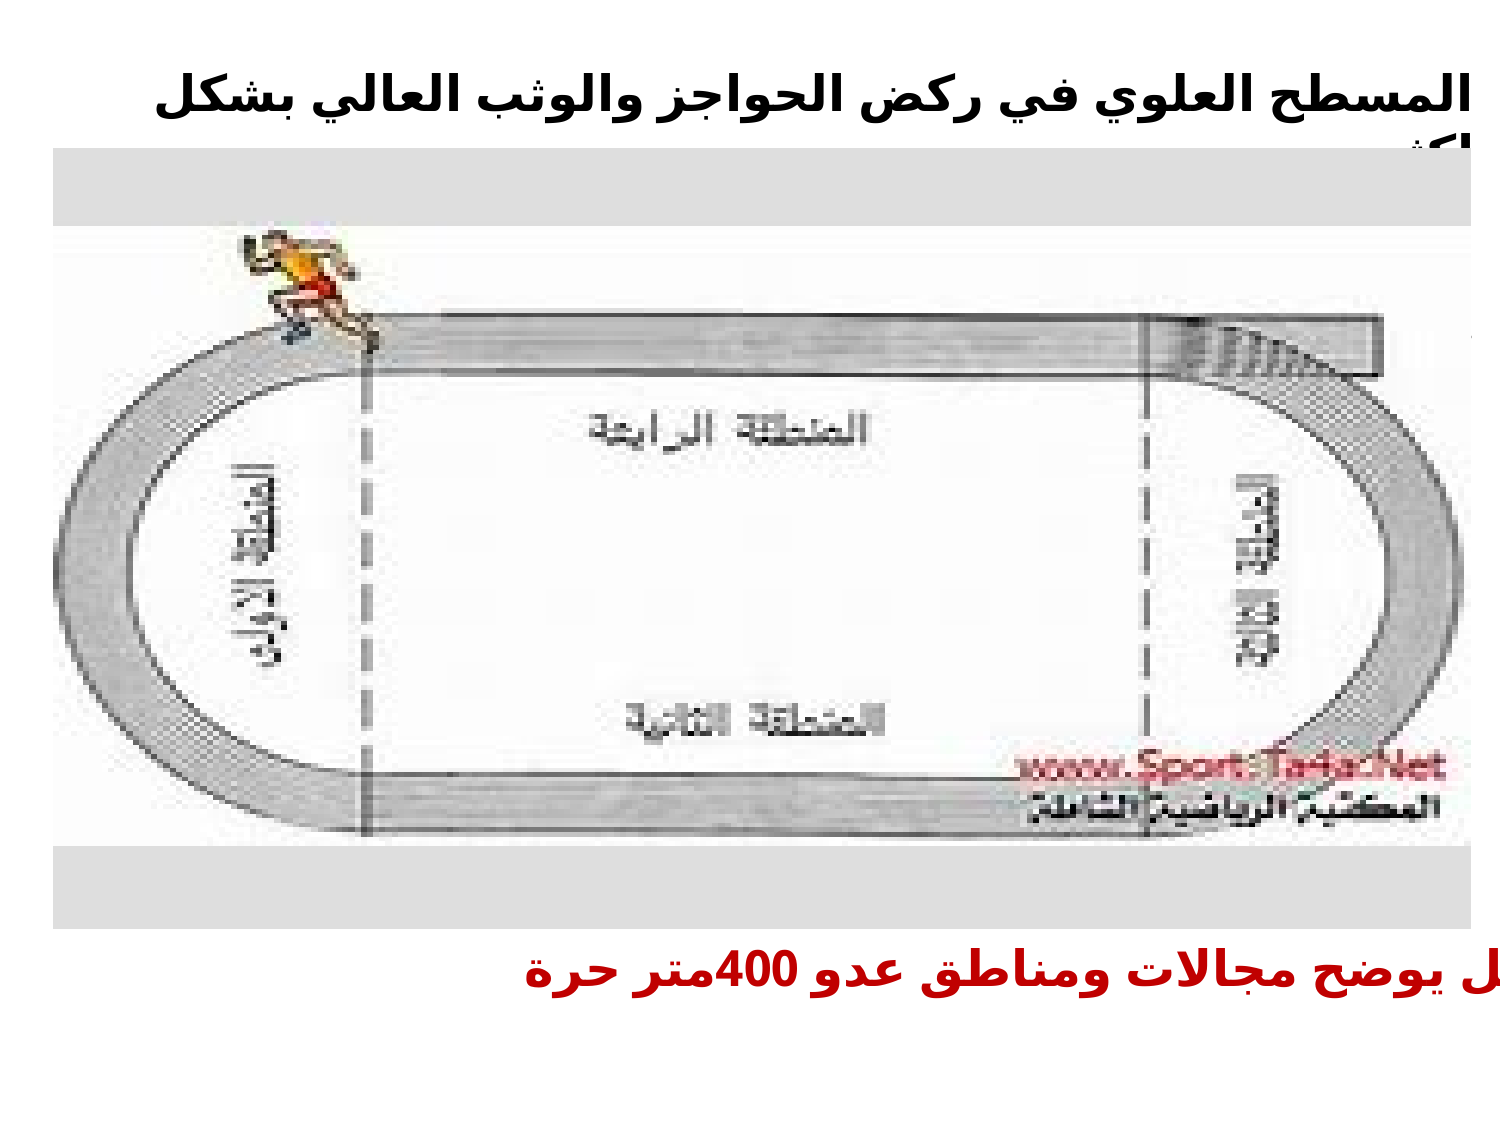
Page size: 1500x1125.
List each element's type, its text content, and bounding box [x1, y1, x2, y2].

text_box شكل يوضح مجالات ومناطق عدو 400متر حرة [496, 928, 1500, 1004]
text_box المسطح العلوي في ركض الحواجز والوثب العالي بشكل اكثر . [29, 54, 1489, 355]
picture [52, 148, 1471, 929]
